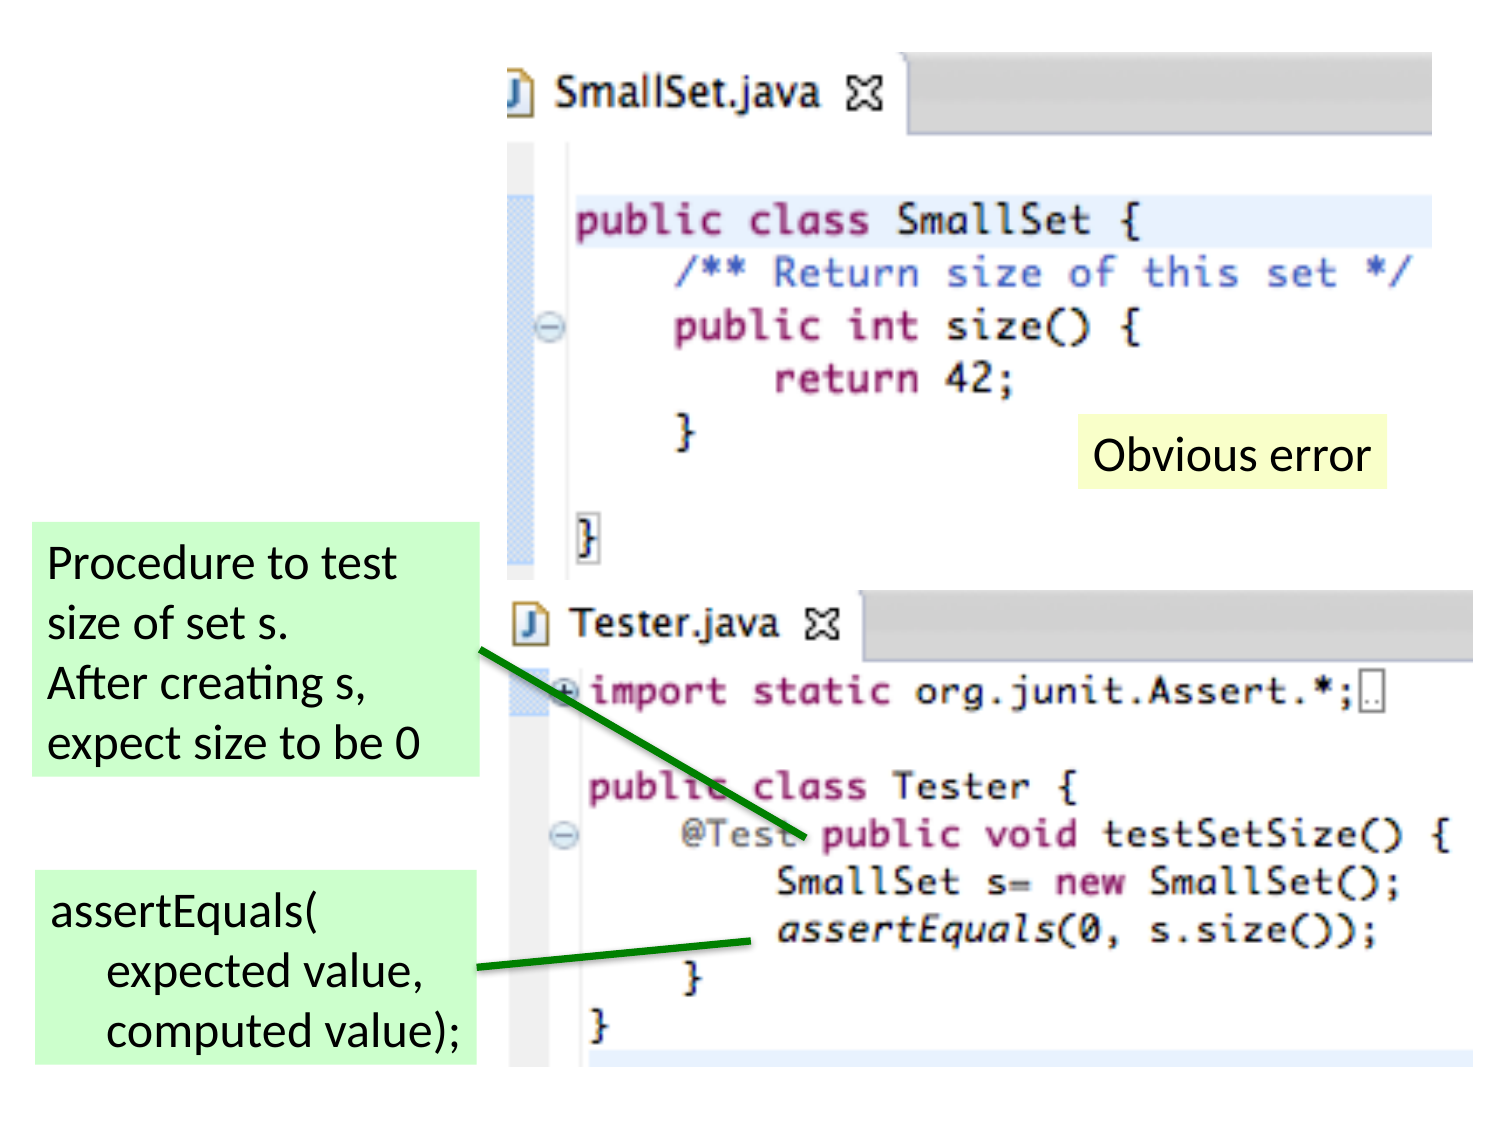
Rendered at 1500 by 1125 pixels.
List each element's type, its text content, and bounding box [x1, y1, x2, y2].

picture [506, 51, 1432, 580]
picture [506, 590, 1473, 1068]
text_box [479, 650, 807, 839]
text_box assertEquals( expected value, computed value); [35, 869, 477, 1065]
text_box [479, 940, 751, 969]
text_box Procedure to test size of set s. After creating s, expect size to be 0 [32, 521, 480, 777]
